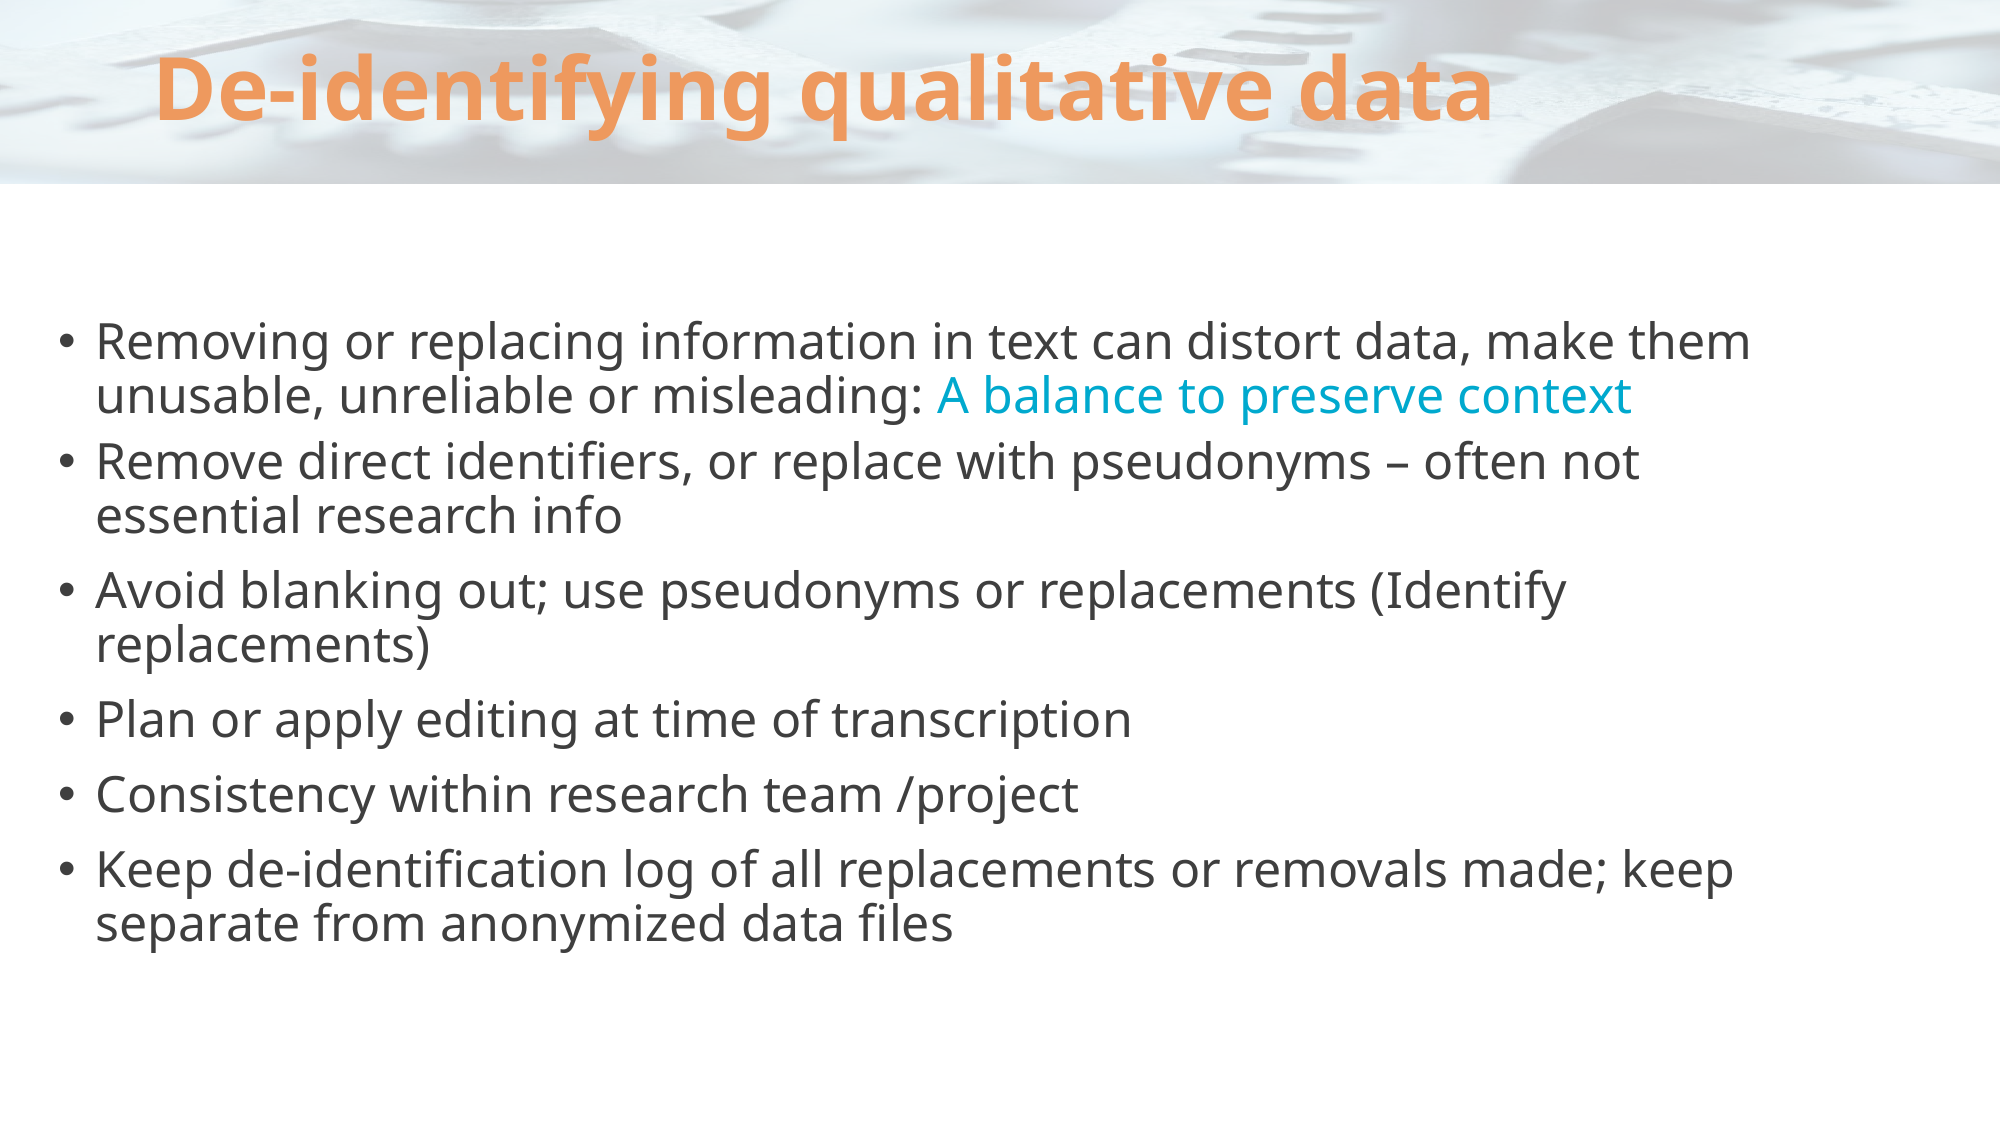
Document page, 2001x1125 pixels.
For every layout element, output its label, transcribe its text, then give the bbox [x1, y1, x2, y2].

list Removing or replacing information in text can distort data, make them unusable, unreliable or misleading: A balance to preserve context Remove direct identifiers, or replace with pseudonyms – often not essential research info Avoid blanking out; use pseudonyms or replacements (Identify replacements) Plan or apply editing at time of transcription Consistency within research team /project Keep de-identification log of all replacements or removals made; keep separate from anonymized data files [43, 308, 1863, 1023]
title De-identifying qualitative data [137, 29, 1863, 155]
